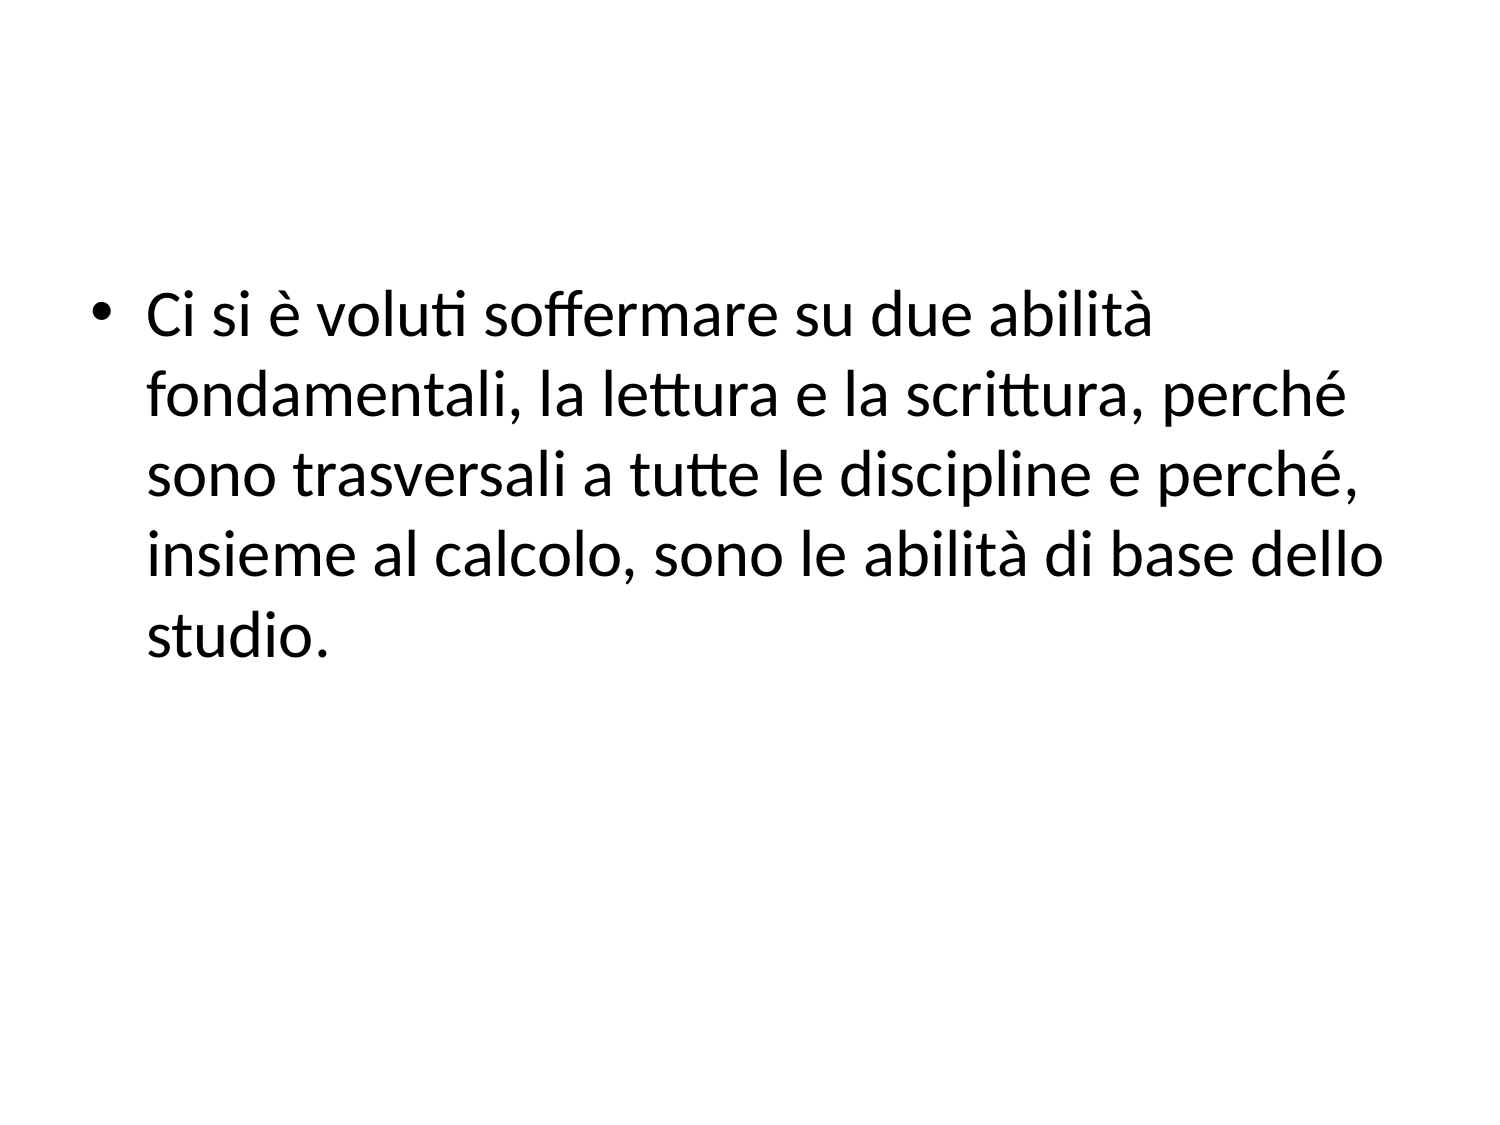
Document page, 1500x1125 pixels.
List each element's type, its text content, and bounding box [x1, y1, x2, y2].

list Ci si è voluti soffermare su due abilità fondamentali, la lettura e la scrittura, perché sono trasversali a tutte le discipline e perché, insieme al calcolo, sono le abilità di base dello studio. [75, 262, 1425, 1005]
